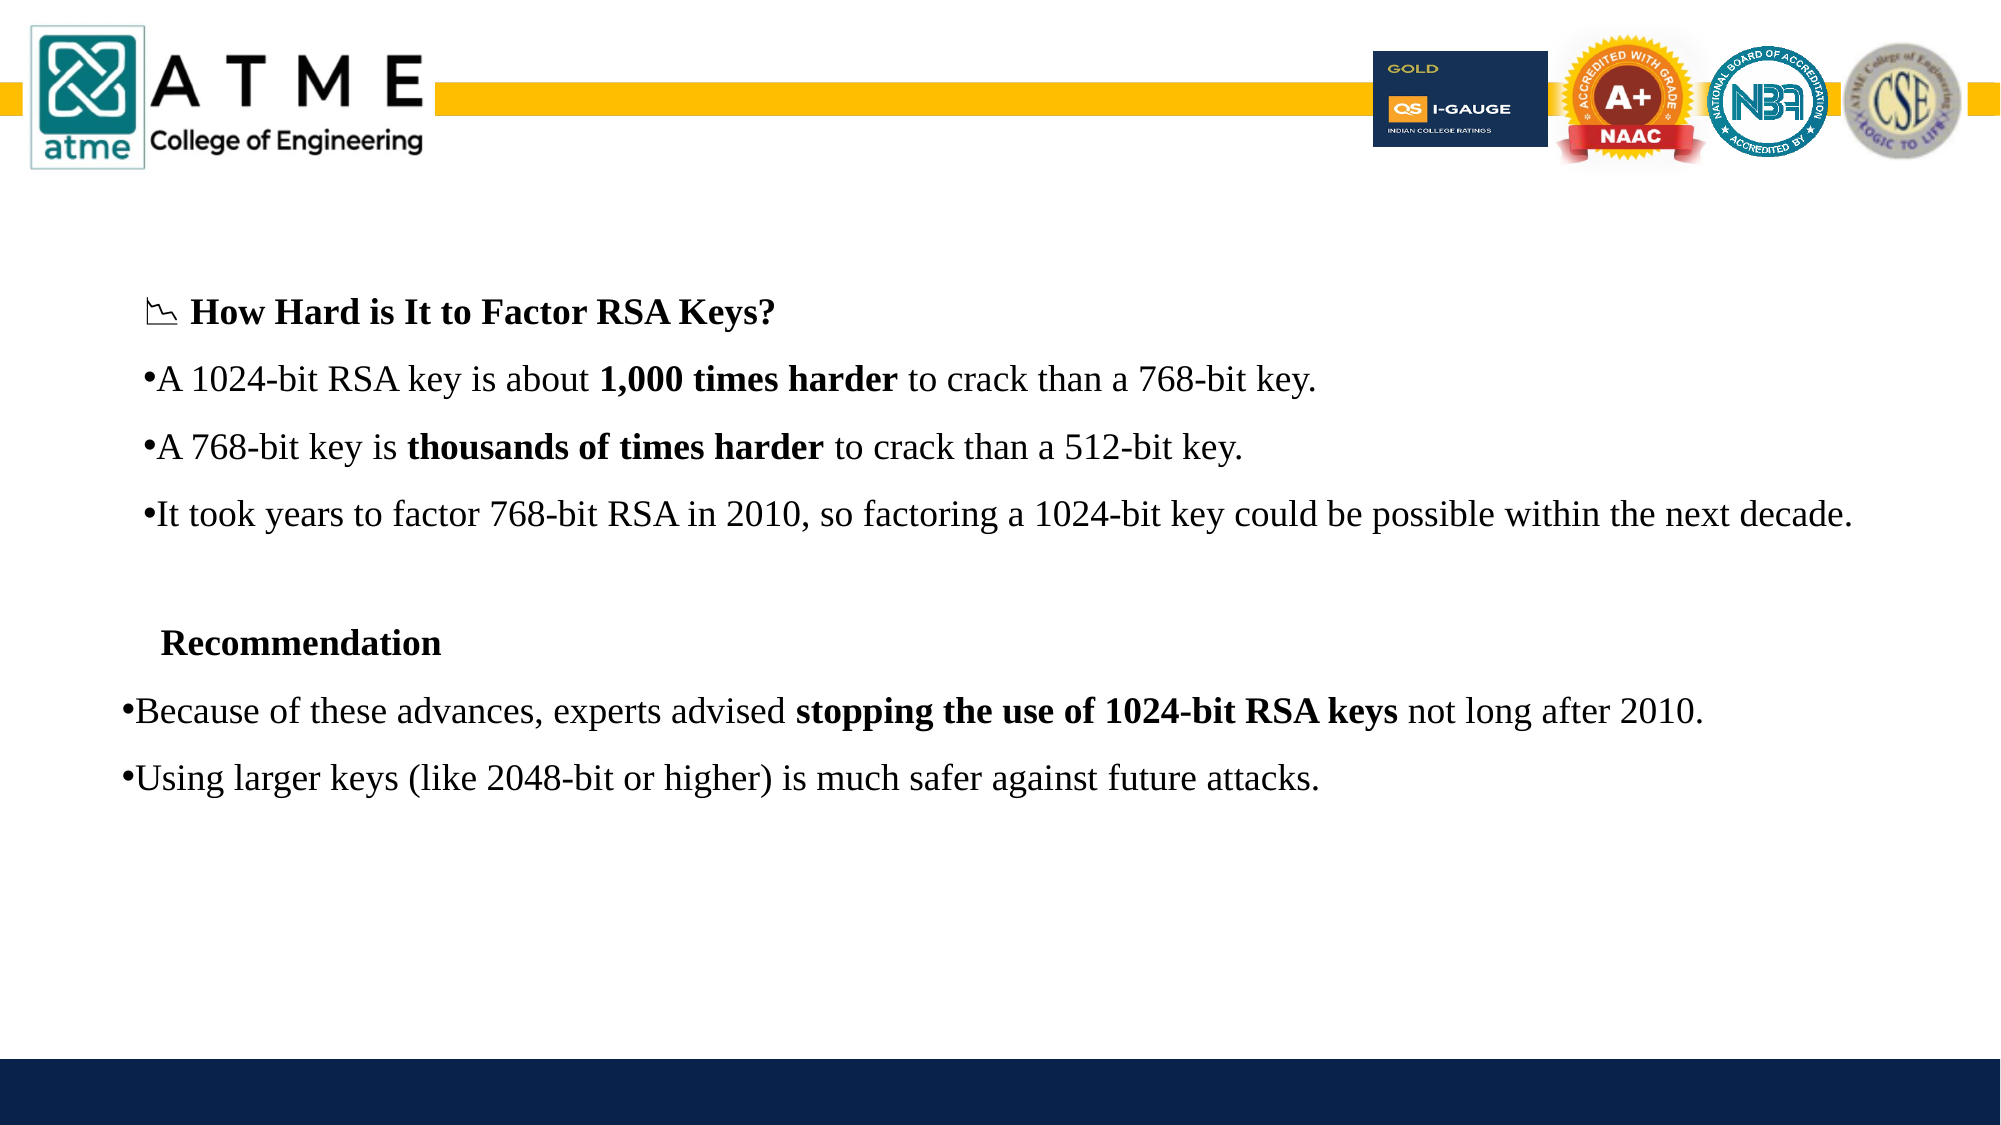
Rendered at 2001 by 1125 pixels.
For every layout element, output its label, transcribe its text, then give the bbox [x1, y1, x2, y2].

picture [0, 1059, 2001, 1125]
picture [1840, 26, 1968, 176]
picture [22, 15, 435, 178]
text_box 📉 How Hard is It to Factor RSA Keys? A 1024-bit RSA key is about 1,000 times harder to crack than a 768-bit key. A 768-bit key is thousands of times harder to crack than a 512-bit key. It took years to factor 768-bit RSA in 2010, so factoring a 1024-bit key could be possible within the next decade. [128, 257, 1953, 542]
text_box ✅ Recommendation Because of these advances, experts advised stopping the use of 1024-bit RSA keys not long after 2010. Using larger keys (like 2048-bit or higher) is much safer against future attacks. [107, 588, 1953, 806]
picture [1373, 20, 1828, 180]
